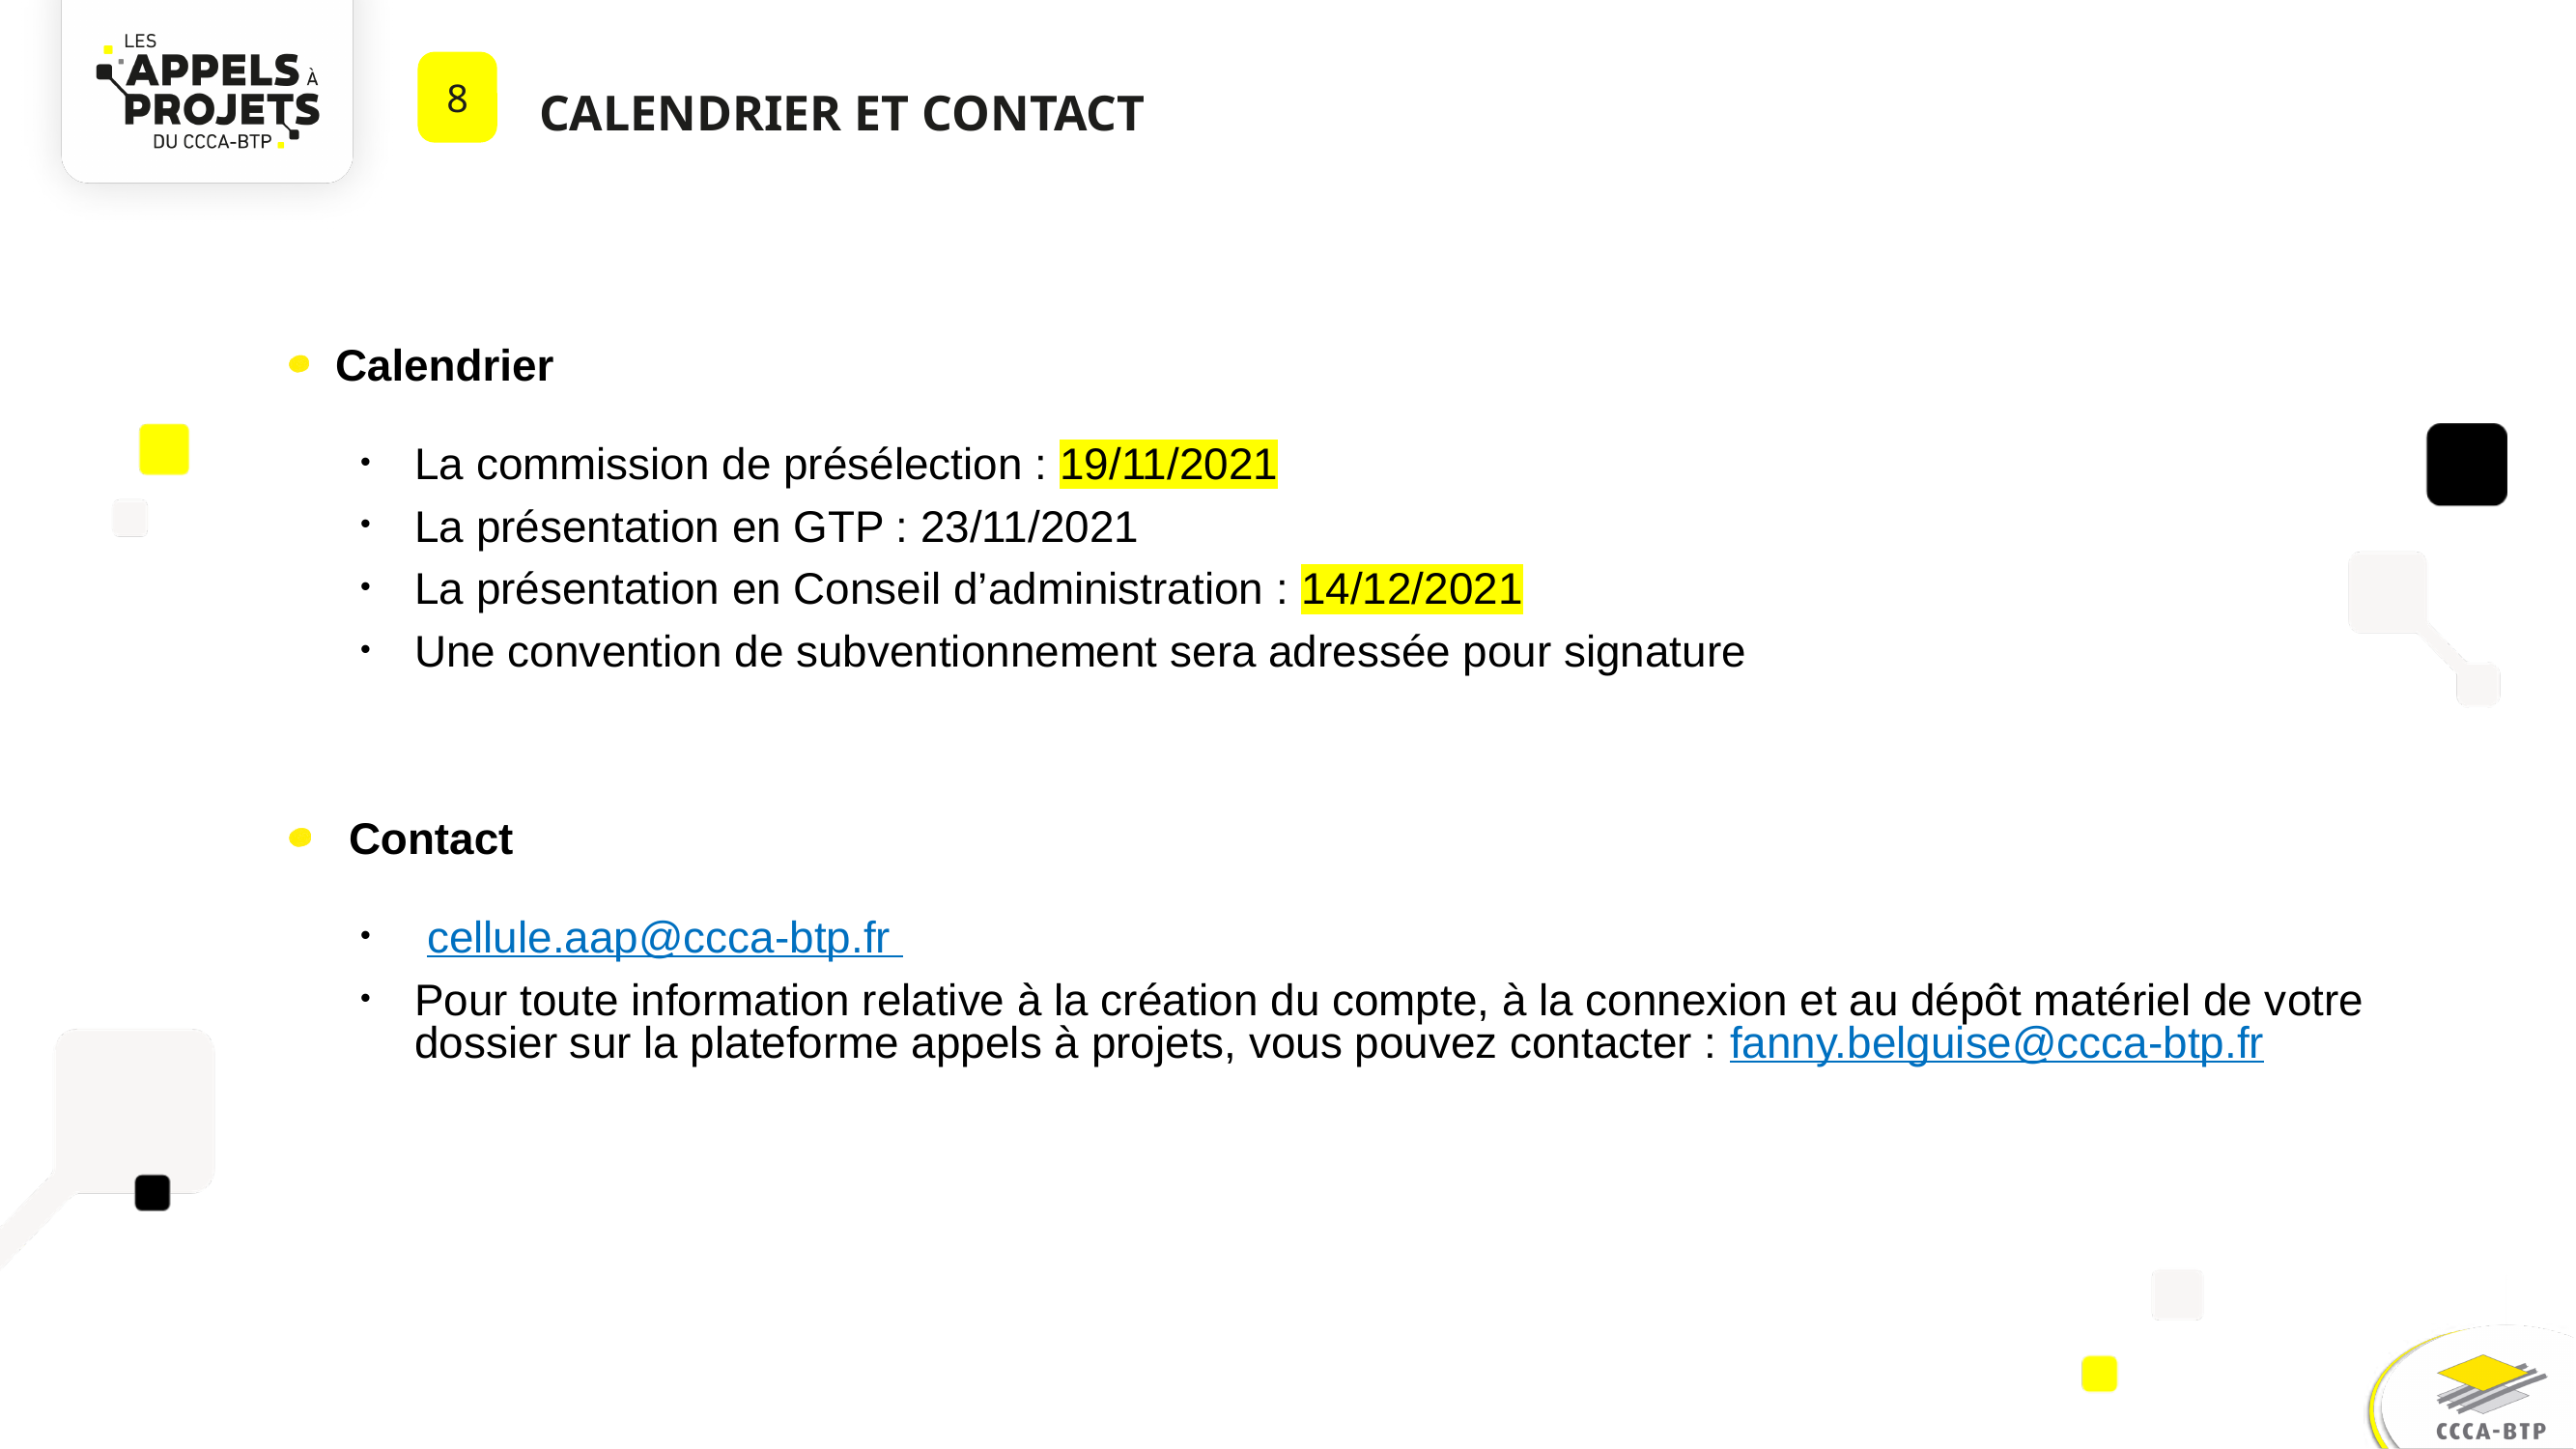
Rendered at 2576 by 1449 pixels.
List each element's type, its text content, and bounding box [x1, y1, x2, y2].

picture [0, 0, 416, 246]
text_box Calendrier La commission de présélection : 19/11/2021 La présentation en GTP : 23/11/2021 La présentation en Conseil d’administration : 14/12/2021 Une convention de subventionnement sera adressée pour signature Contact cellule.aap@ccca-btp.fr Pour toute information relative à la création du compte, à la connexion et au dépôt matériel de votre dossier sur la plateforme appels à projets, vous pouvez contacter : fanny.belguise@ccca-btp.fr [273, 340, 2407, 1074]
text_box 8 [416, 50, 498, 144]
text_box CALENDRIER ET CONTACT [512, 51, 2487, 143]
picture [0, 423, 2574, 1449]
